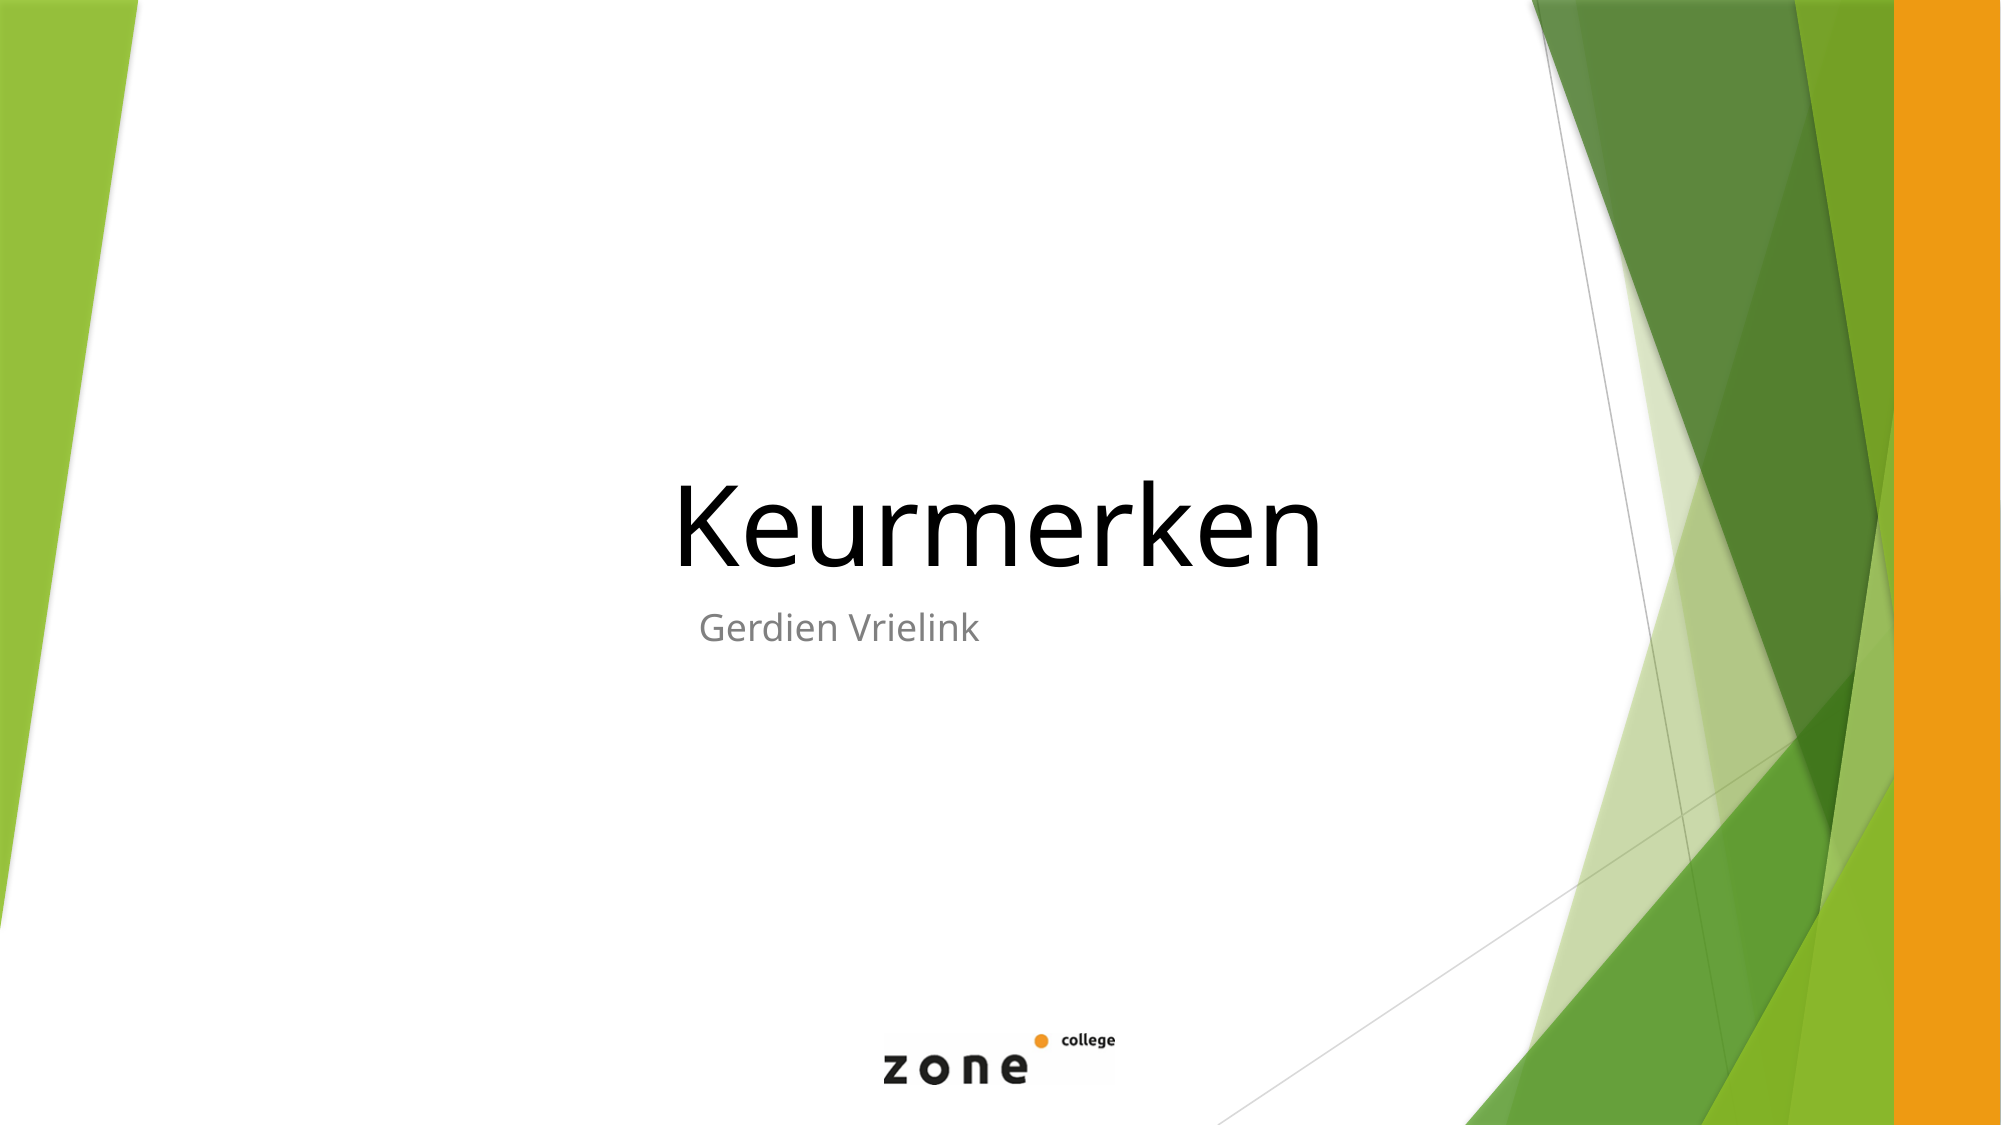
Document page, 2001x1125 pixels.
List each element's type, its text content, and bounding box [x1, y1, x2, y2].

subtitle Gerdien Vrielink [202, 596, 1477, 777]
picture [883, 1032, 1115, 1085]
picture [1893, 0, 2000, 1125]
title Keurmerken [362, 326, 1637, 597]
